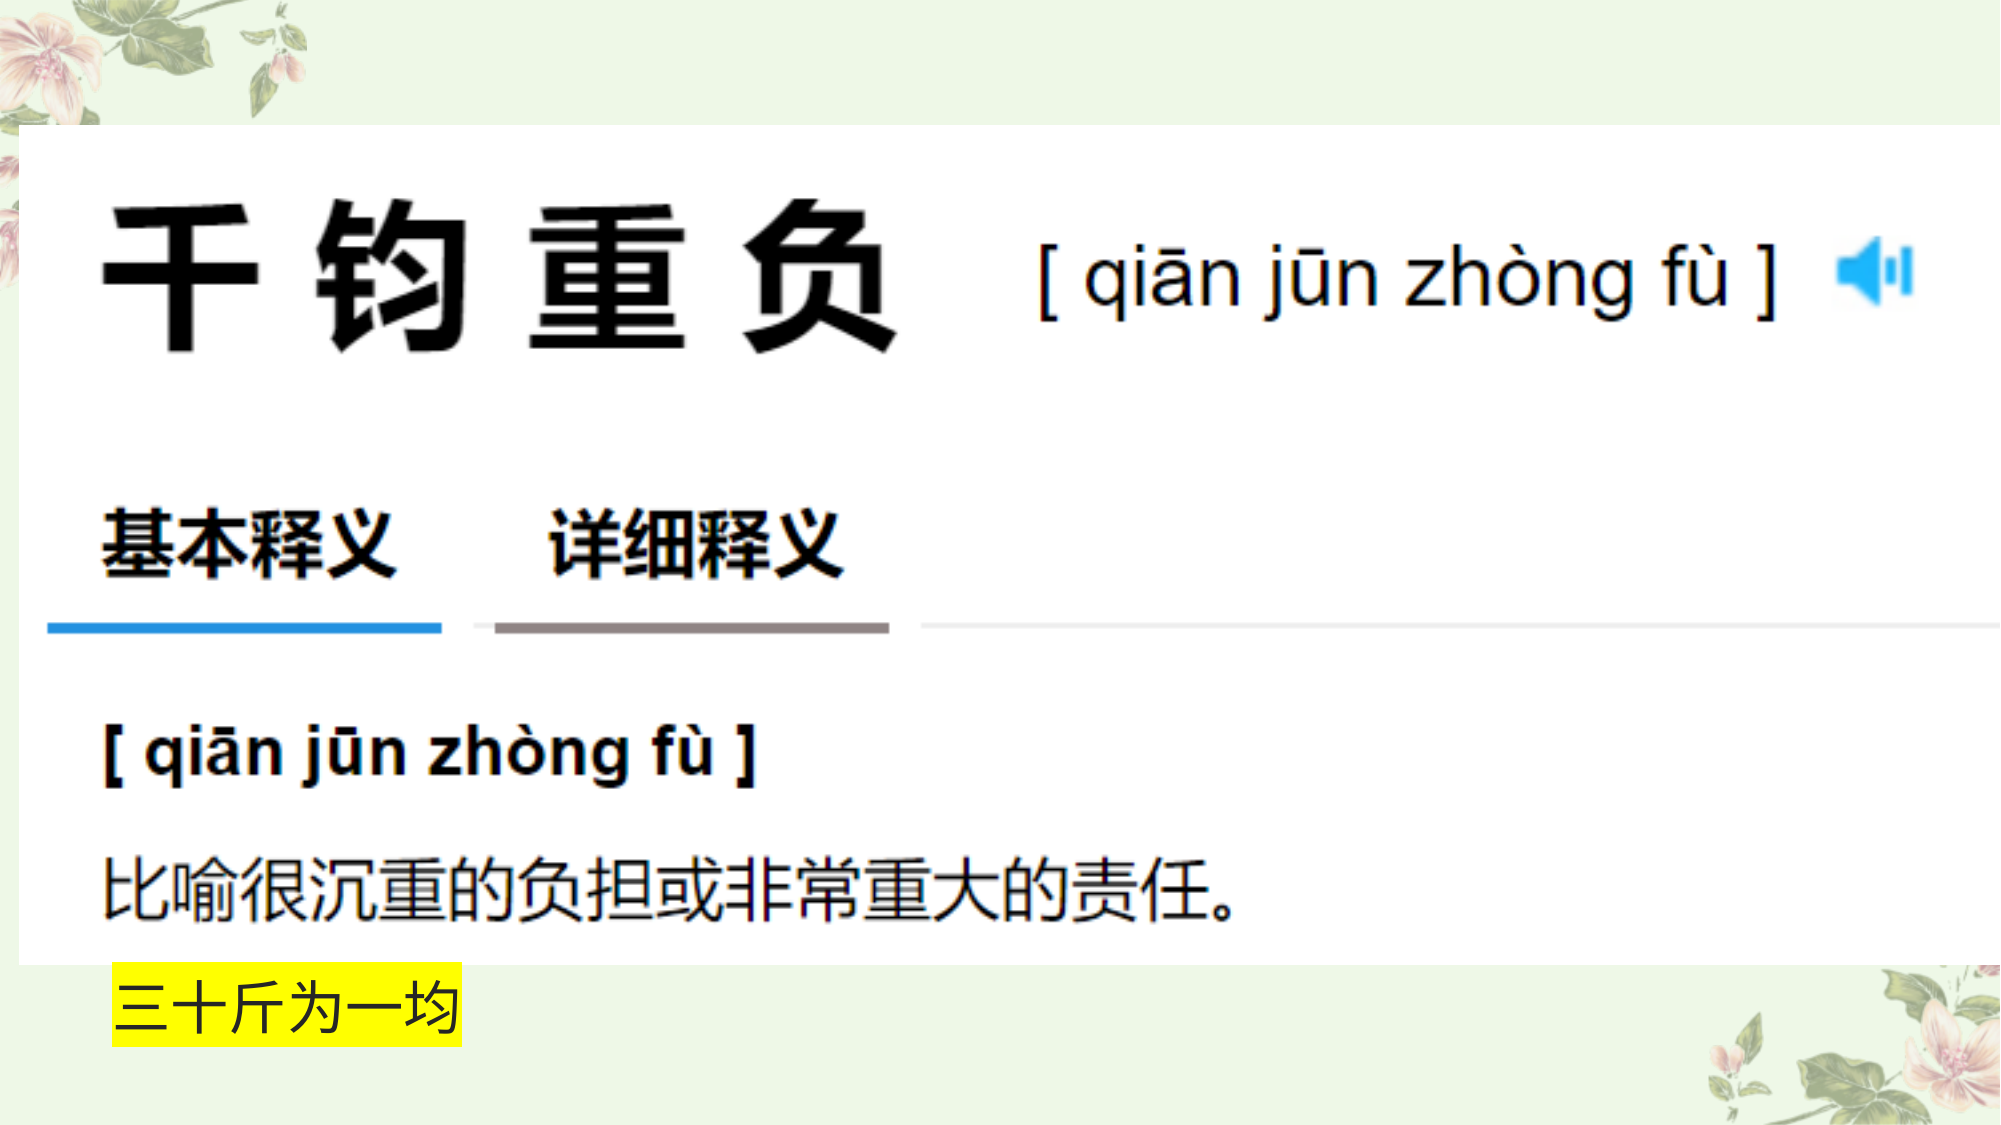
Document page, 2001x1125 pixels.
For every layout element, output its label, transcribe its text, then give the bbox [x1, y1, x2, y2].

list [19, 125, 2000, 965]
picture [1708, 965, 2000, 1125]
text_box 三十斤为一均 [97, 965, 610, 1049]
picture [0, 0, 307, 292]
